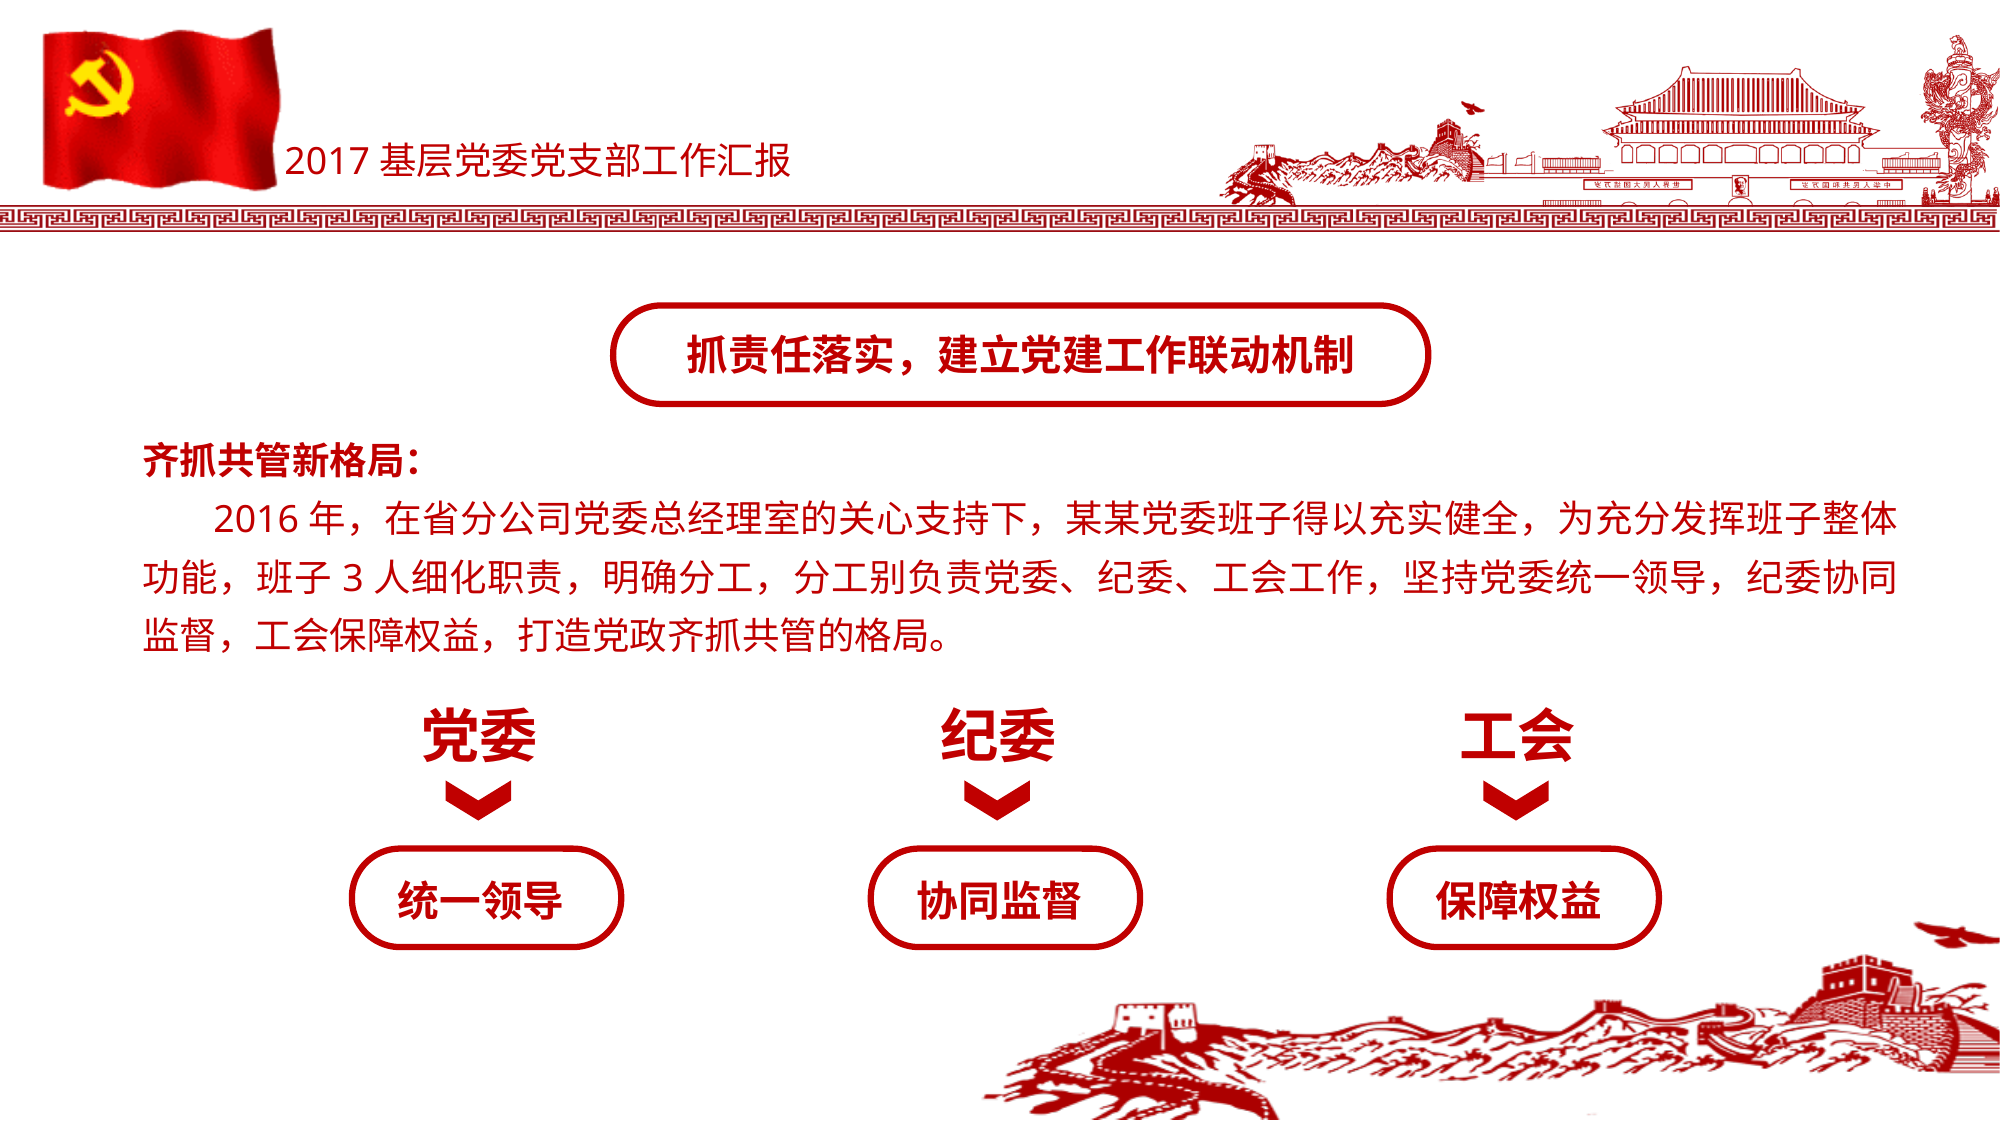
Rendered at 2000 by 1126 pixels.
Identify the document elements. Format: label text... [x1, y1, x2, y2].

text_box 齐抓共管新格局： 2016年，在省分公司党委总经理室的关心支持下，某某党委班子得以充实健全，为充分发挥班子整体功能，班子3人细化职责，明确分工，分工别负责党委、纪委、工会工作，坚持党委统一领导，纪委协同监督，工会保障权益，打造党政齐抓共管的格局。 [130, 417, 1911, 663]
text_box 抓责任落实，建立党建工作联动机制 [671, 321, 1370, 387]
text_box [611, 303, 1431, 407]
text_box 协同监督 [905, 854, 1141, 931]
text_box [1387, 846, 1638, 901]
text_box 统一领导 [386, 854, 622, 931]
text_box [962, 778, 1032, 823]
text_box [1481, 778, 1551, 823]
text_box 工会 [1447, 672, 1684, 775]
text_box 党委 [410, 672, 646, 775]
picture [33, 26, 292, 196]
list 2017基层党委党支部工作汇报 [264, 126, 1245, 222]
text_box [868, 846, 1119, 950]
text_box 保障权益 [1424, 854, 1660, 901]
picture [955, 902, 2000, 1121]
picture [0, 19, 2000, 232]
text_box [443, 778, 514, 823]
text_box [349, 846, 612, 950]
text_box 纪委 [928, 672, 1165, 775]
